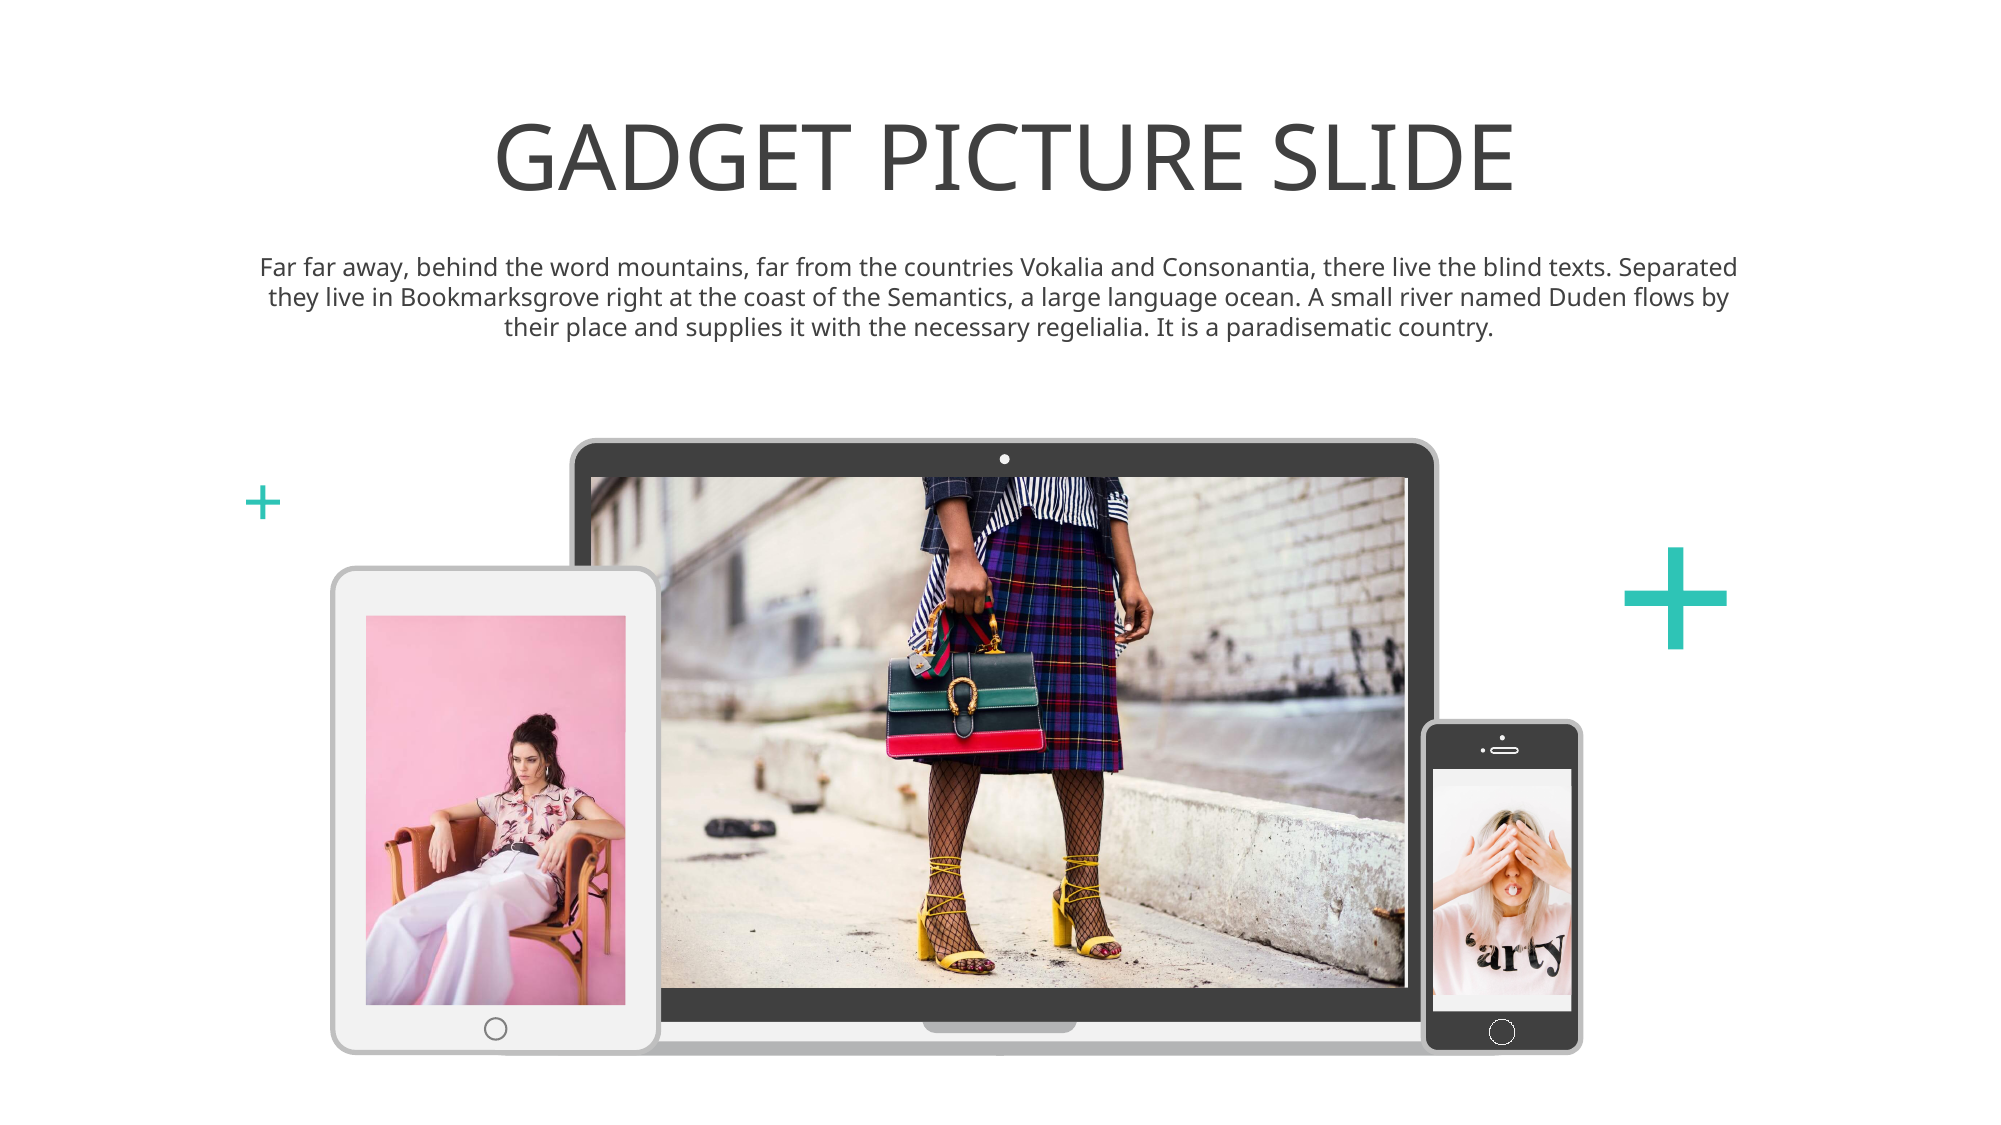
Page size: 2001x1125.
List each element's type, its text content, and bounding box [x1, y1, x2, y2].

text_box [1423, 721, 1581, 1053]
text_box [1624, 546, 1728, 650]
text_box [332, 568, 659, 1053]
text_box GADGET PICTURE SLIDE [477, 91, 1534, 217]
text_box [245, 484, 281, 520]
picture [1433, 786, 1572, 995]
picture [365, 615, 626, 1006]
text_box Far far away, behind the word mountains, far from the countries Vokalia and Consonantia, there live the blind texts. Separated they live in Bookmarksgrove right at the coast of the Semantics, a large language ocean. A small river named Duden flows by their place and supplies it with the necessary regelialia. It is a paradisematic country. [228, 244, 1772, 350]
picture [591, 477, 1405, 988]
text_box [462, 440, 1538, 1056]
